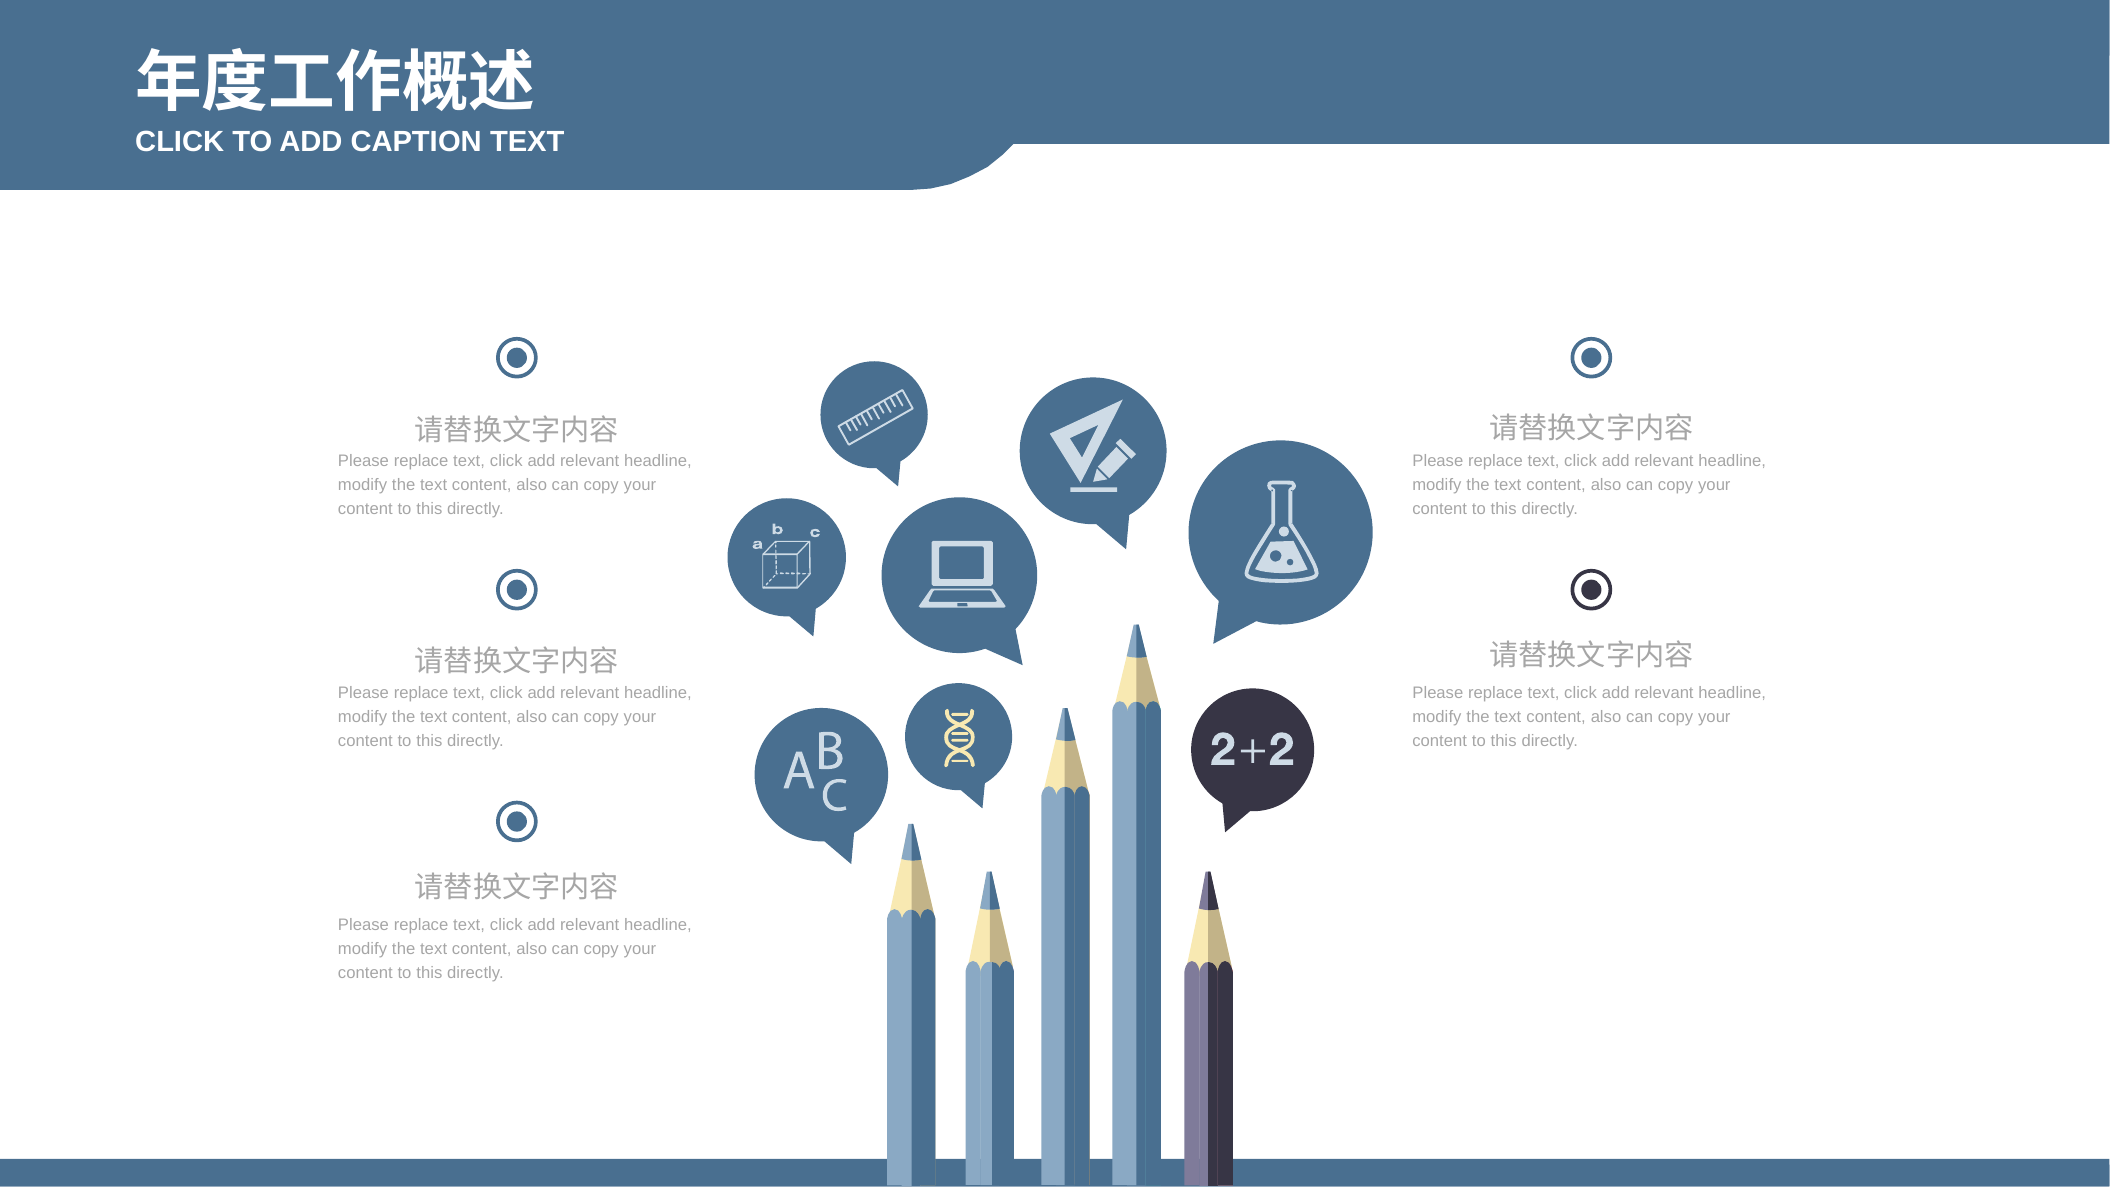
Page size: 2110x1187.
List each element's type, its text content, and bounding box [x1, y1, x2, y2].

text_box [1570, 336, 1613, 379]
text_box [1191, 688, 1315, 833]
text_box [727, 498, 846, 637]
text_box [337, 861, 696, 981]
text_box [1412, 402, 1771, 517]
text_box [495, 800, 538, 843]
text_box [1184, 871, 1233, 1186]
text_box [1112, 624, 1161, 1186]
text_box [337, 404, 696, 517]
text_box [1570, 568, 1613, 611]
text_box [820, 361, 928, 487]
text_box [887, 823, 936, 1186]
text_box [495, 336, 538, 379]
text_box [965, 871, 1014, 1186]
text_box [1183, 431, 1382, 644]
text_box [1412, 629, 1771, 749]
text_box CLICK TO ADD CAPTION TEXT [135, 122, 596, 158]
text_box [337, 634, 696, 749]
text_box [754, 707, 889, 865]
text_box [1041, 707, 1090, 1186]
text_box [904, 683, 1013, 809]
text_box 年度工作概述 [135, 38, 596, 119]
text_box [495, 568, 538, 611]
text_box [872, 488, 1043, 666]
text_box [1019, 377, 1167, 550]
